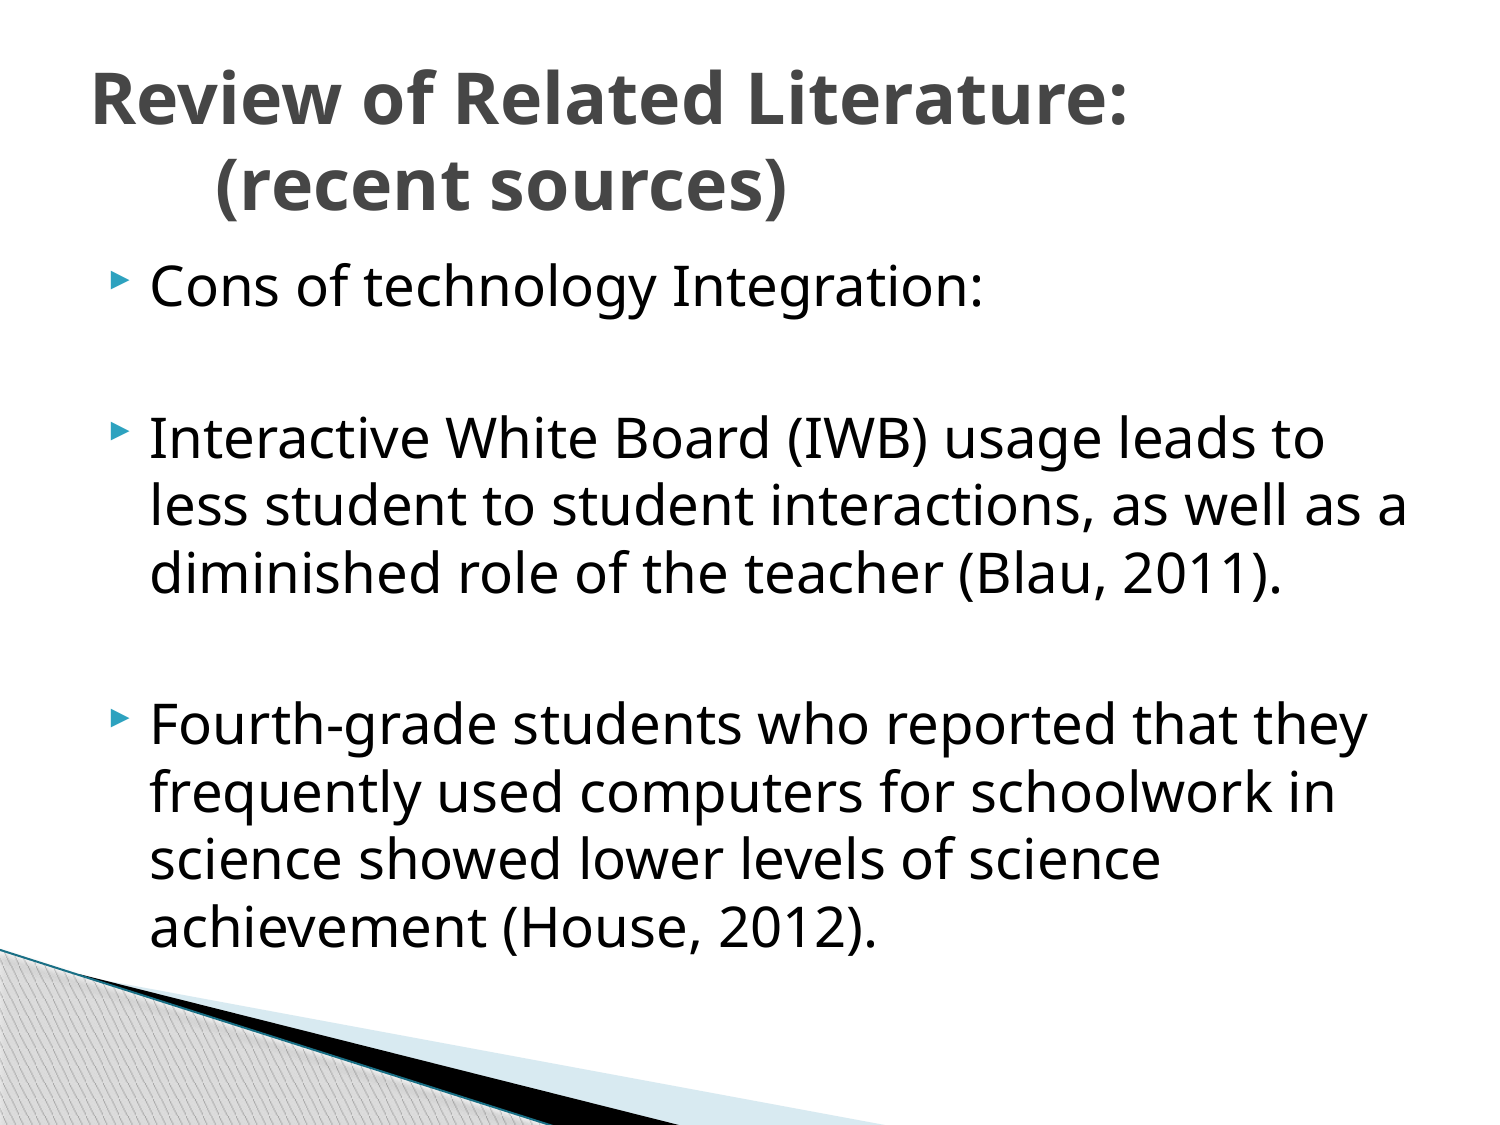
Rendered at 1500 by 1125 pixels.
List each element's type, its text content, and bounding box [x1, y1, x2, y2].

title Review of Related Literature: (recent sources) [75, 45, 1425, 233]
list Cons of technology Integration: Interactive White Board (IWB) usage leads to less student to student interactions, as well as a diminished role of the teacher (Blau, 2011). Fourth-grade students who reported that they frequently used computers for schoolwork in science showed lower levels of science achievement (House, 2012). [75, 243, 1425, 986]
